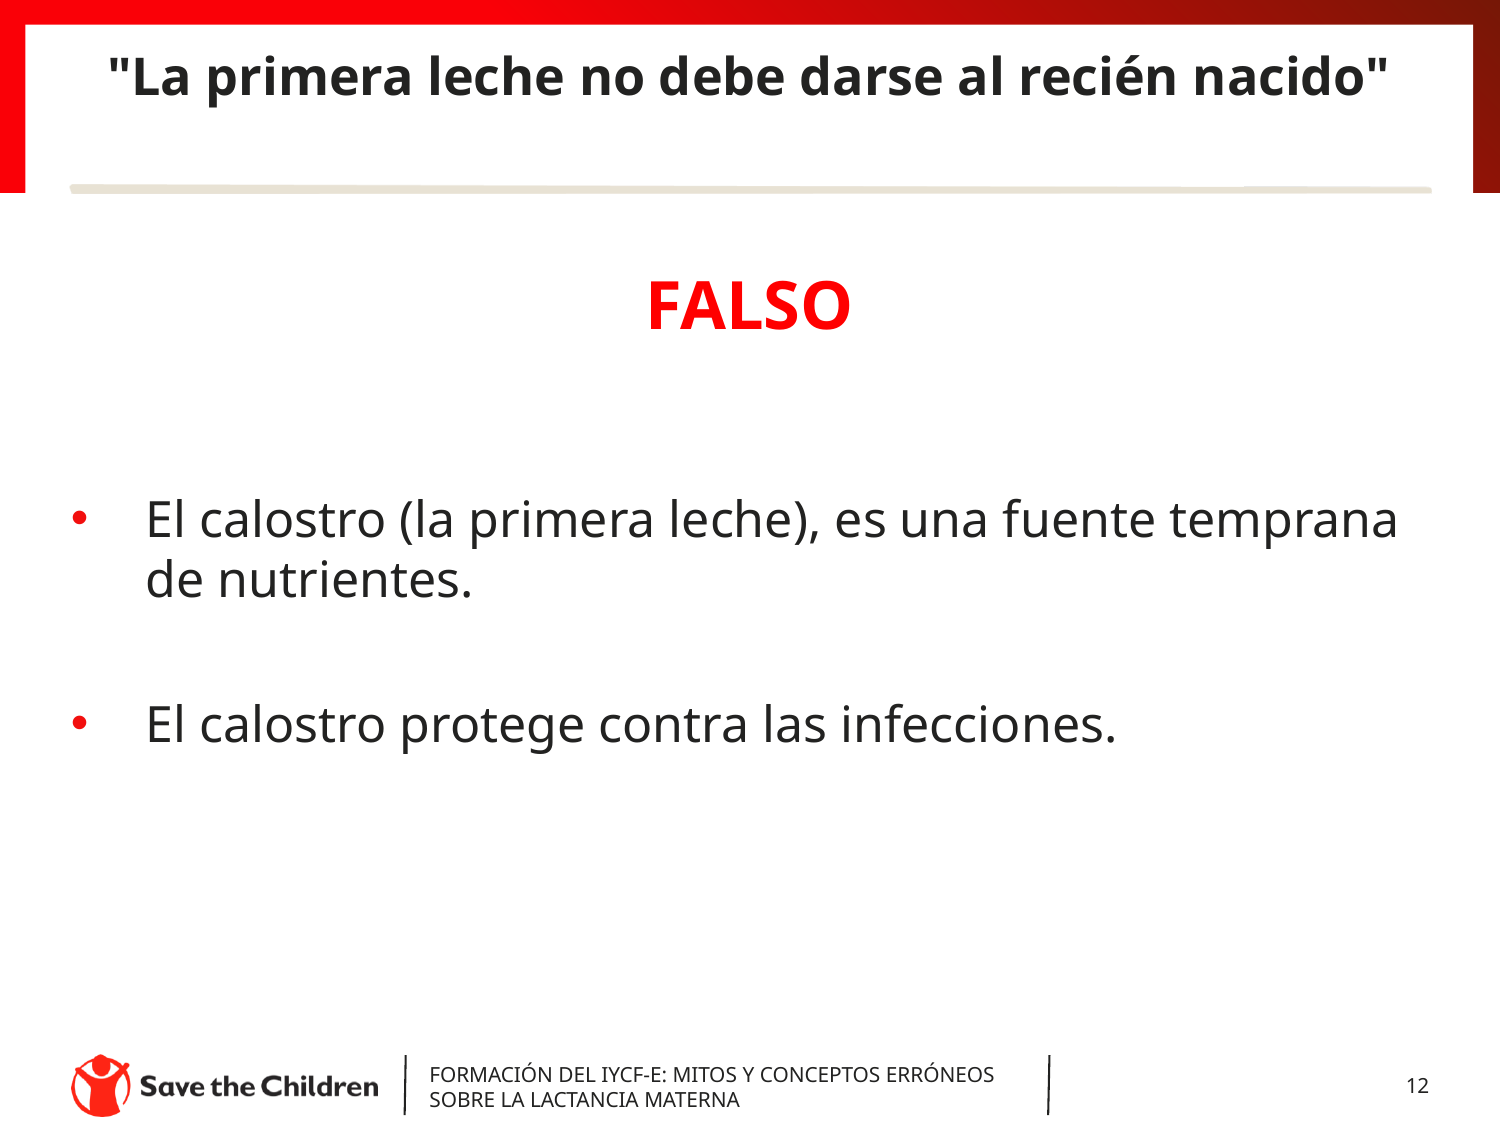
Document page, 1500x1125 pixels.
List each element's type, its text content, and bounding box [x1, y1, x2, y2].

footer FORMACIÓN DEL IYCF-E: MITOS Y CONCEPTOS ERRÓNEOS SOBRE LA LACTANCIA MATERNA [414, 1056, 1042, 1117]
slide_number ‹#› [1317, 1056, 1445, 1117]
picture [69, 184, 1432, 194]
title "La primera leche no debe darse al recién nacido" [69, 33, 1429, 117]
picture [71, 1054, 378, 1117]
list FALSO El calostro (la primera leche), es una fuente temprana de nutrientes. El calostro protege contra las infecciones. [70, 262, 1429, 1035]
